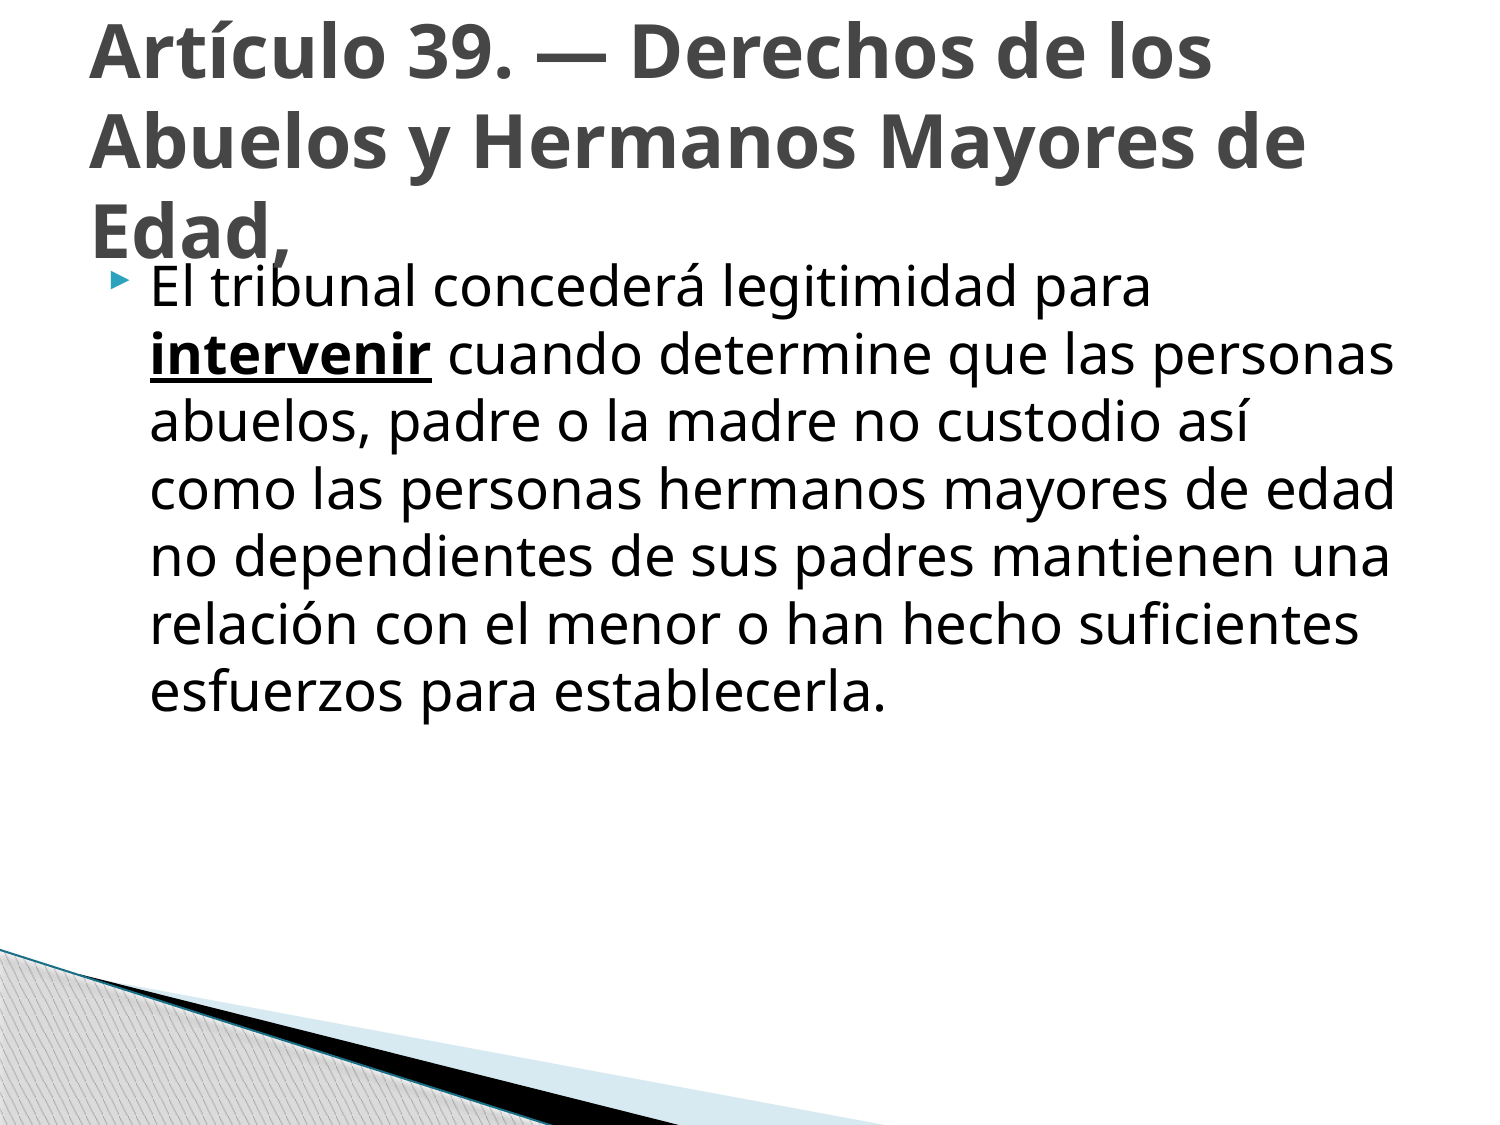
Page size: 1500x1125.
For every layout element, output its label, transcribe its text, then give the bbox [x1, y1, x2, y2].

list El tribunal concederá legitimidad para intervenir cuando determine que las personas abuelos, padre o la madre no custodio así como las personas hermanos mayores de edad no dependientes de sus padres mantienen una relación con el menor o han hecho suficientes esfuerzos para establecerla. [75, 243, 1425, 986]
title Artículo 39. — Derechos de los Abuelos y Hermanos Mayores de Edad, [75, 45, 1425, 233]
